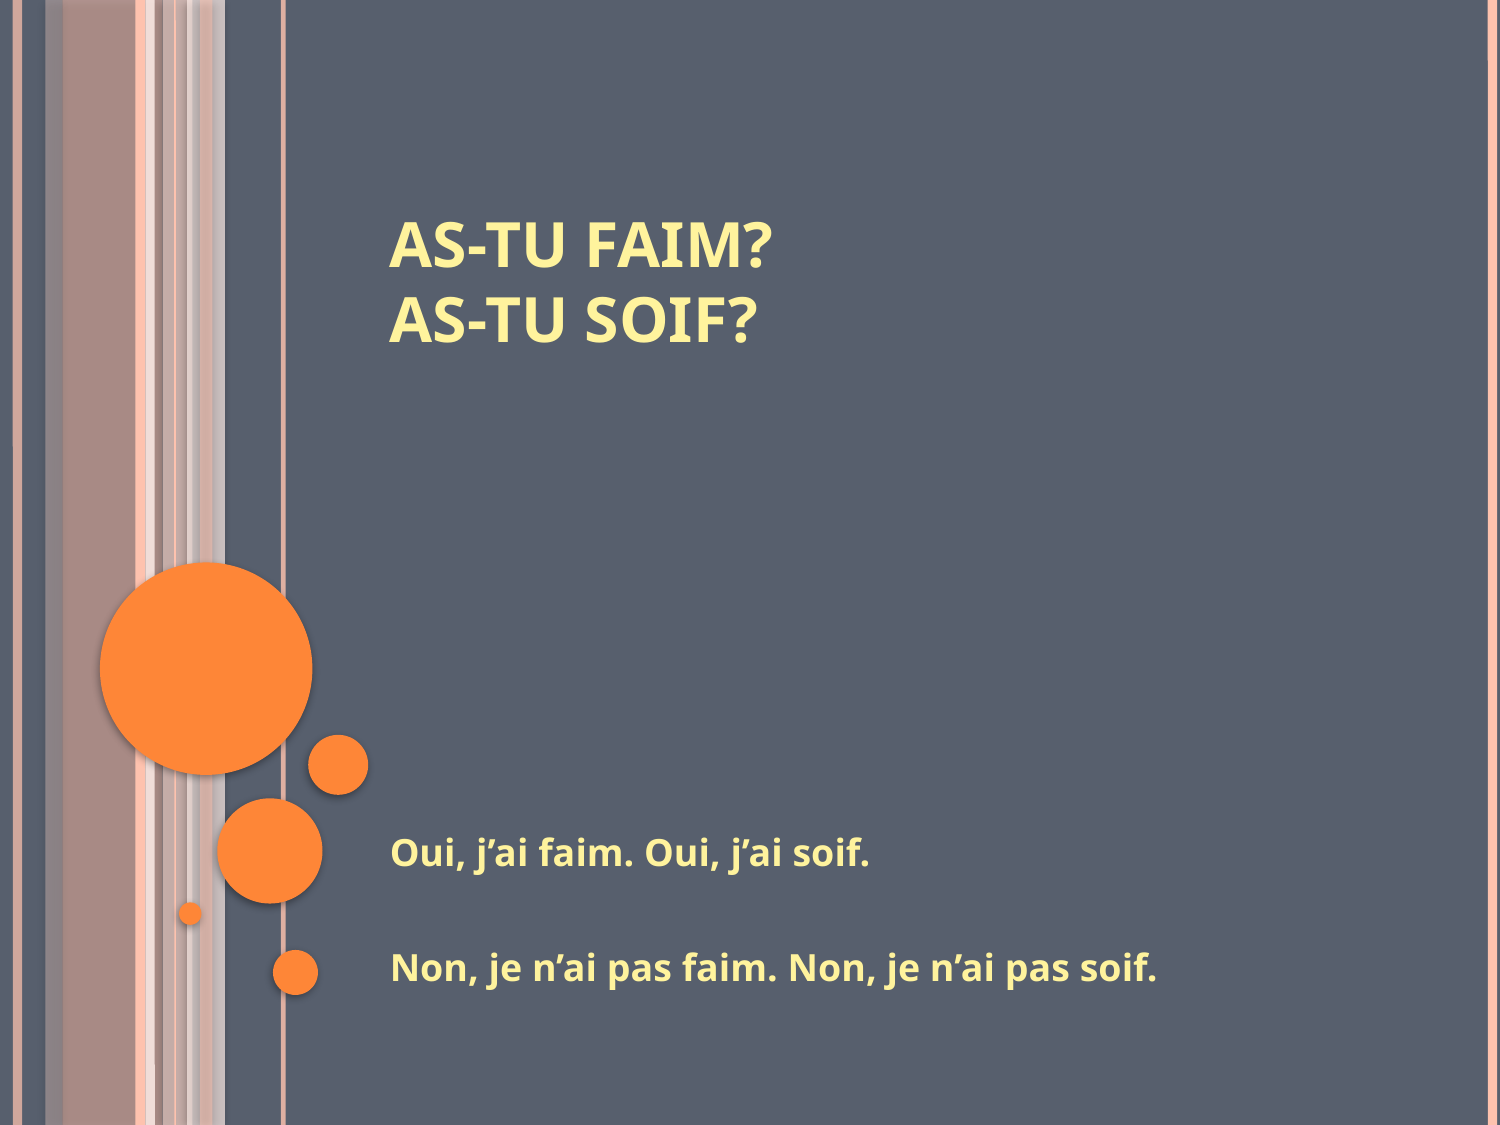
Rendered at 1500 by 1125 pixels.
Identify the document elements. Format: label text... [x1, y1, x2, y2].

list Oui, j’ai faim. Oui, j’ai soif. Non, je n’ai pas faim. Non, je n’ai pas soif. [375, 821, 1388, 1047]
title As-tu faim? As-tu soif? [375, 75, 1388, 812]
